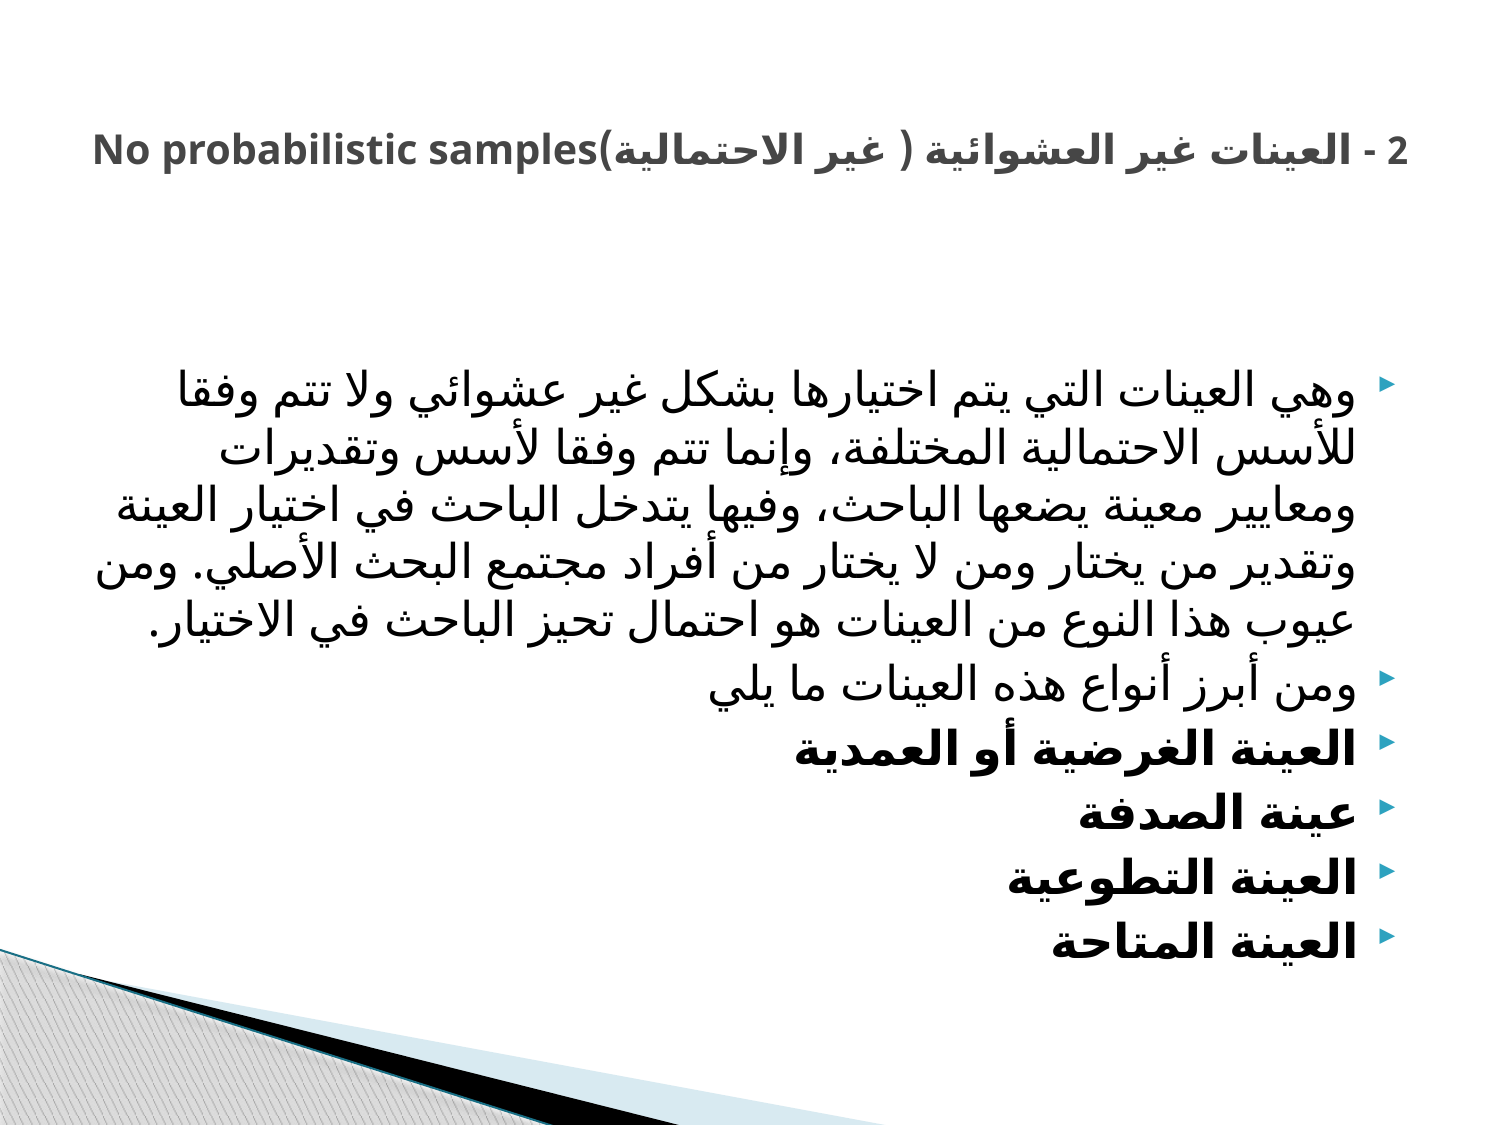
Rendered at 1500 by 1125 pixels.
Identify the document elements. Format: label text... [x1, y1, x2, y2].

list وهي العينات التي يتم اختيارها بشكل غير عشوائي ولا تتم وفقا للأسس الاحتمالية المختلفة، وإنما تتم وفقا لأسس وتقديرات ومعايير معينة يضعها الباحث، وفيها يتدخل الباحث في اختيار العينة وتقدير من يختار ومن لا يختار من أفراد مجتمع البحث الأصلي. ومن عيوب هذا النوع من العينات هو احتمال تحيز الباحث في الاختيار. ومن أبرز أنواع هذه العينات ما يلي العينة الغرضية أو العمدية عينة الصدفة العينة التطوعية العينة المتاحة [75, 351, 1425, 1038]
title 2 - العينات غير العشوائية ( غير الاحتمالية)No probabilistic samples [75, 115, 1425, 351]
